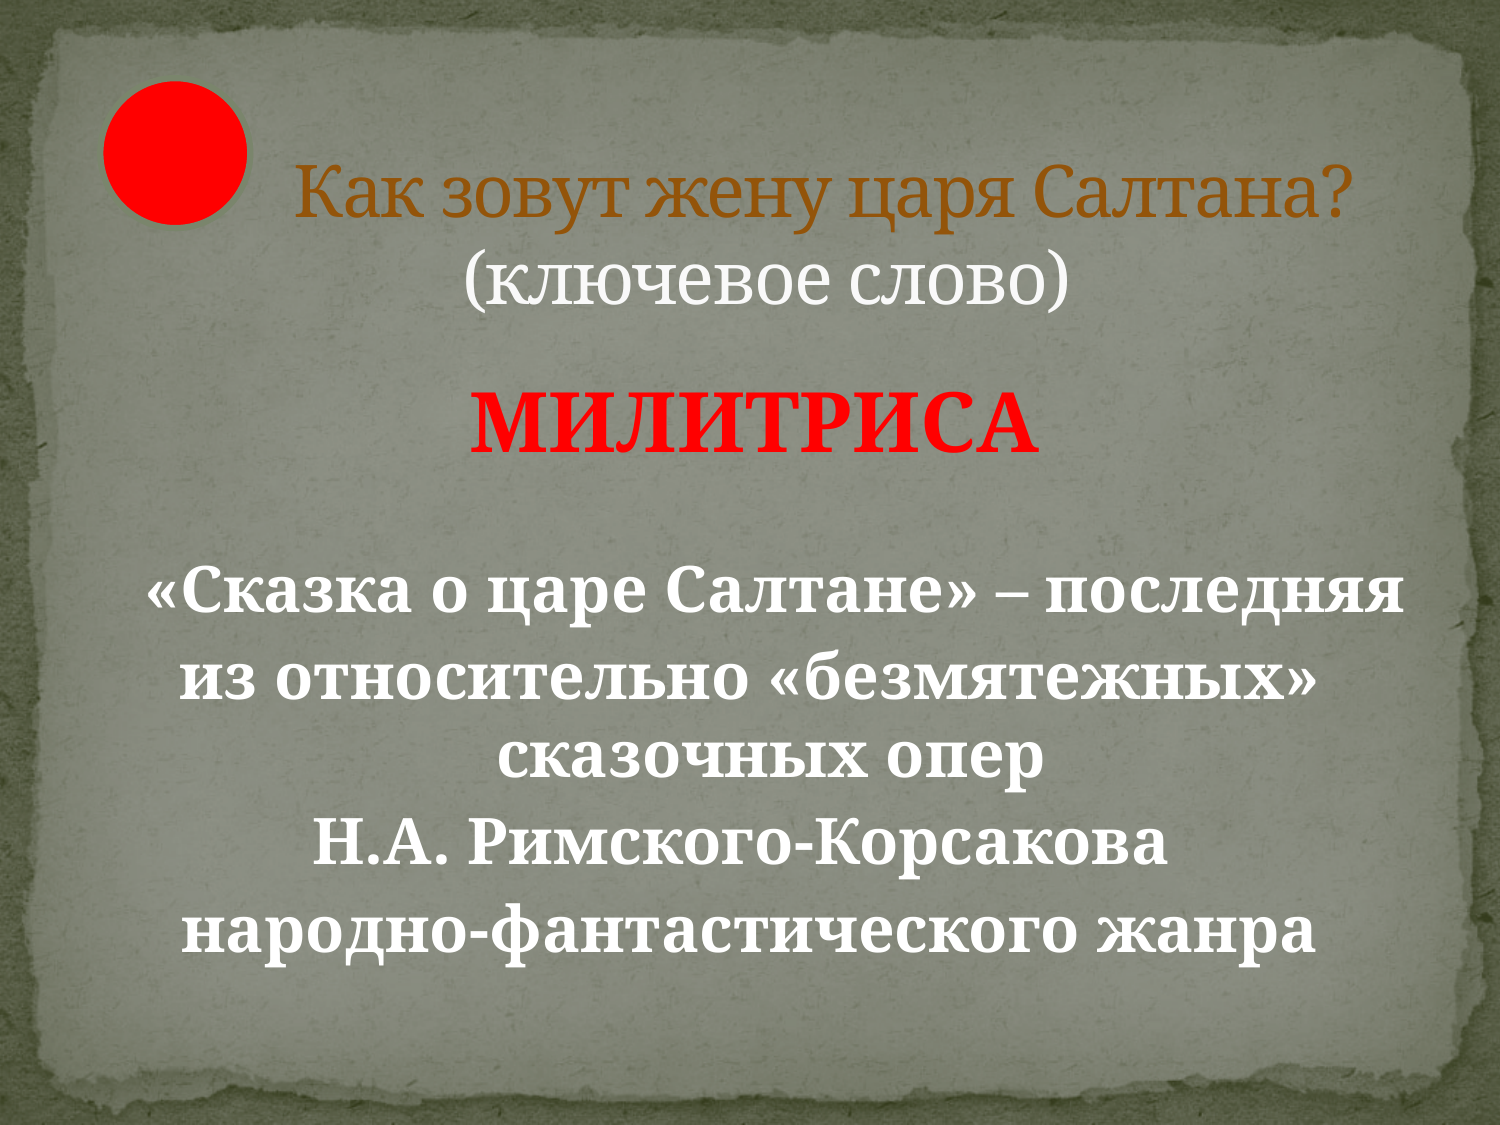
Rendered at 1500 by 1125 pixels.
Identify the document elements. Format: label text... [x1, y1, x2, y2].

list «Сказка о царе Салтане» – последняя из относительно «безмятежных» сказочных опер Н.А. Римского-Корсакова народно-фантастического жанра [75, 432, 1425, 988]
title Как зовут жену царя Салтана? (ключевое слово) [123, 89, 1474, 327]
text_box МИЛИТРИСА [454, 361, 1176, 477]
text_box [97, 75, 254, 232]
